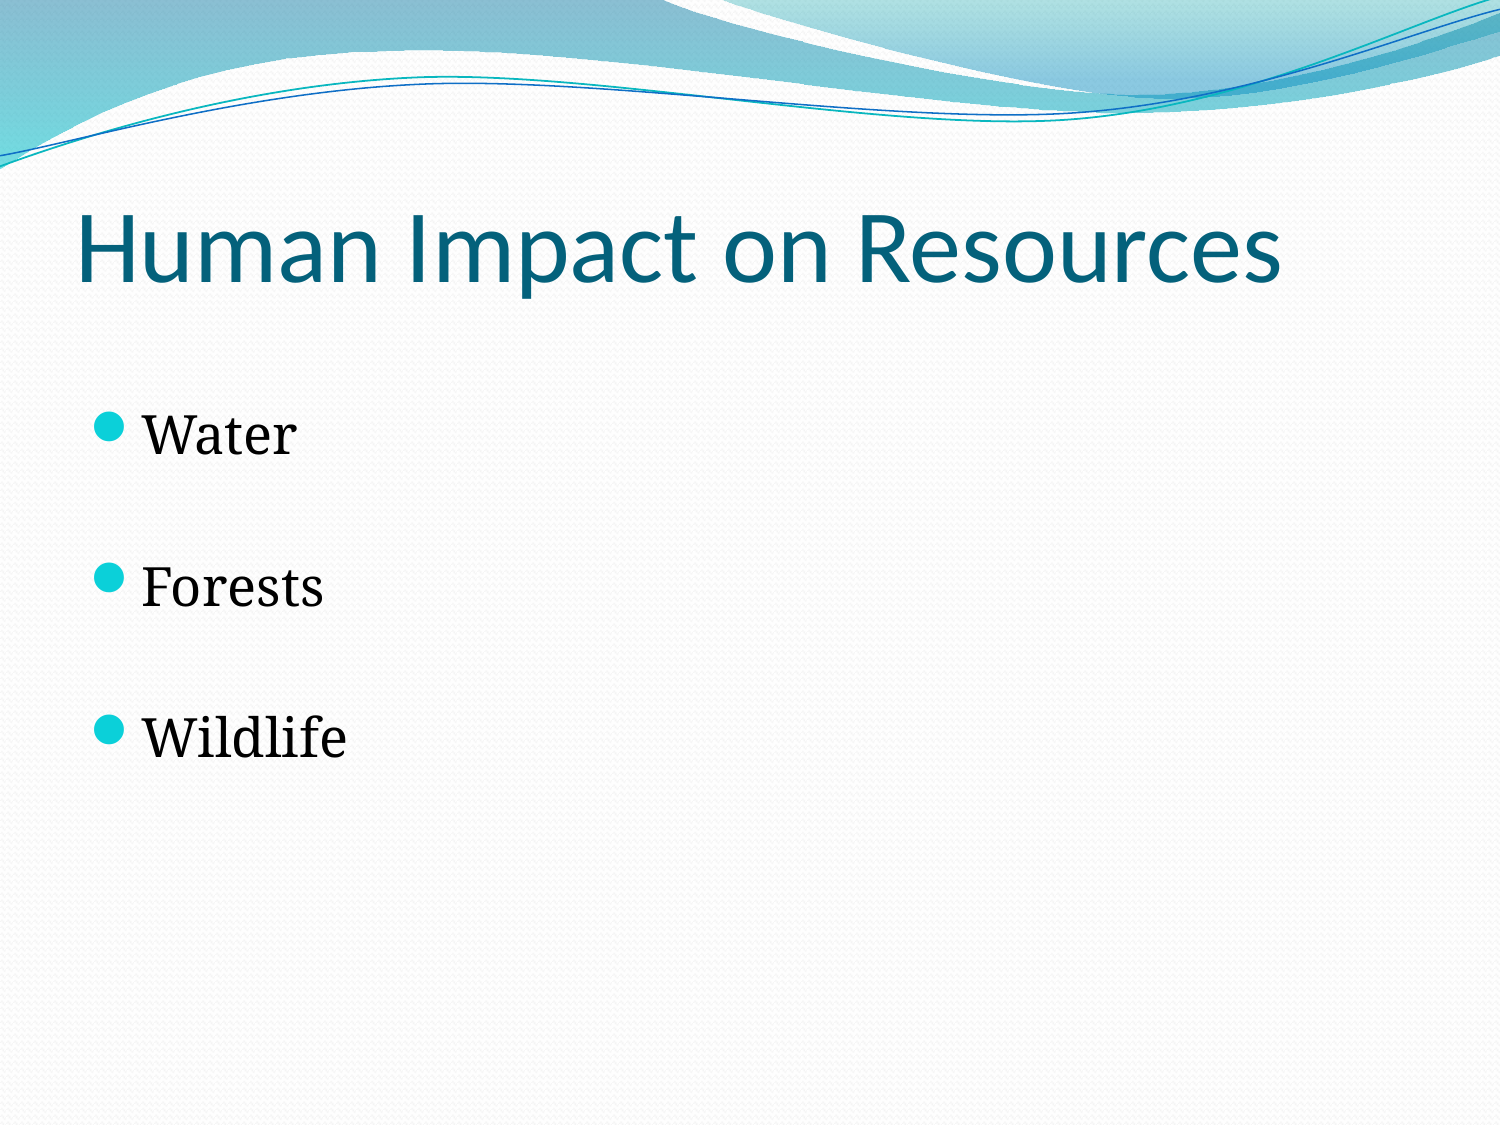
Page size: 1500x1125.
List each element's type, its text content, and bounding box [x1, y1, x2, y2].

list Water Forests Wildlife [75, 317, 1425, 1038]
title Human Impact on Resources [75, 115, 1425, 303]
